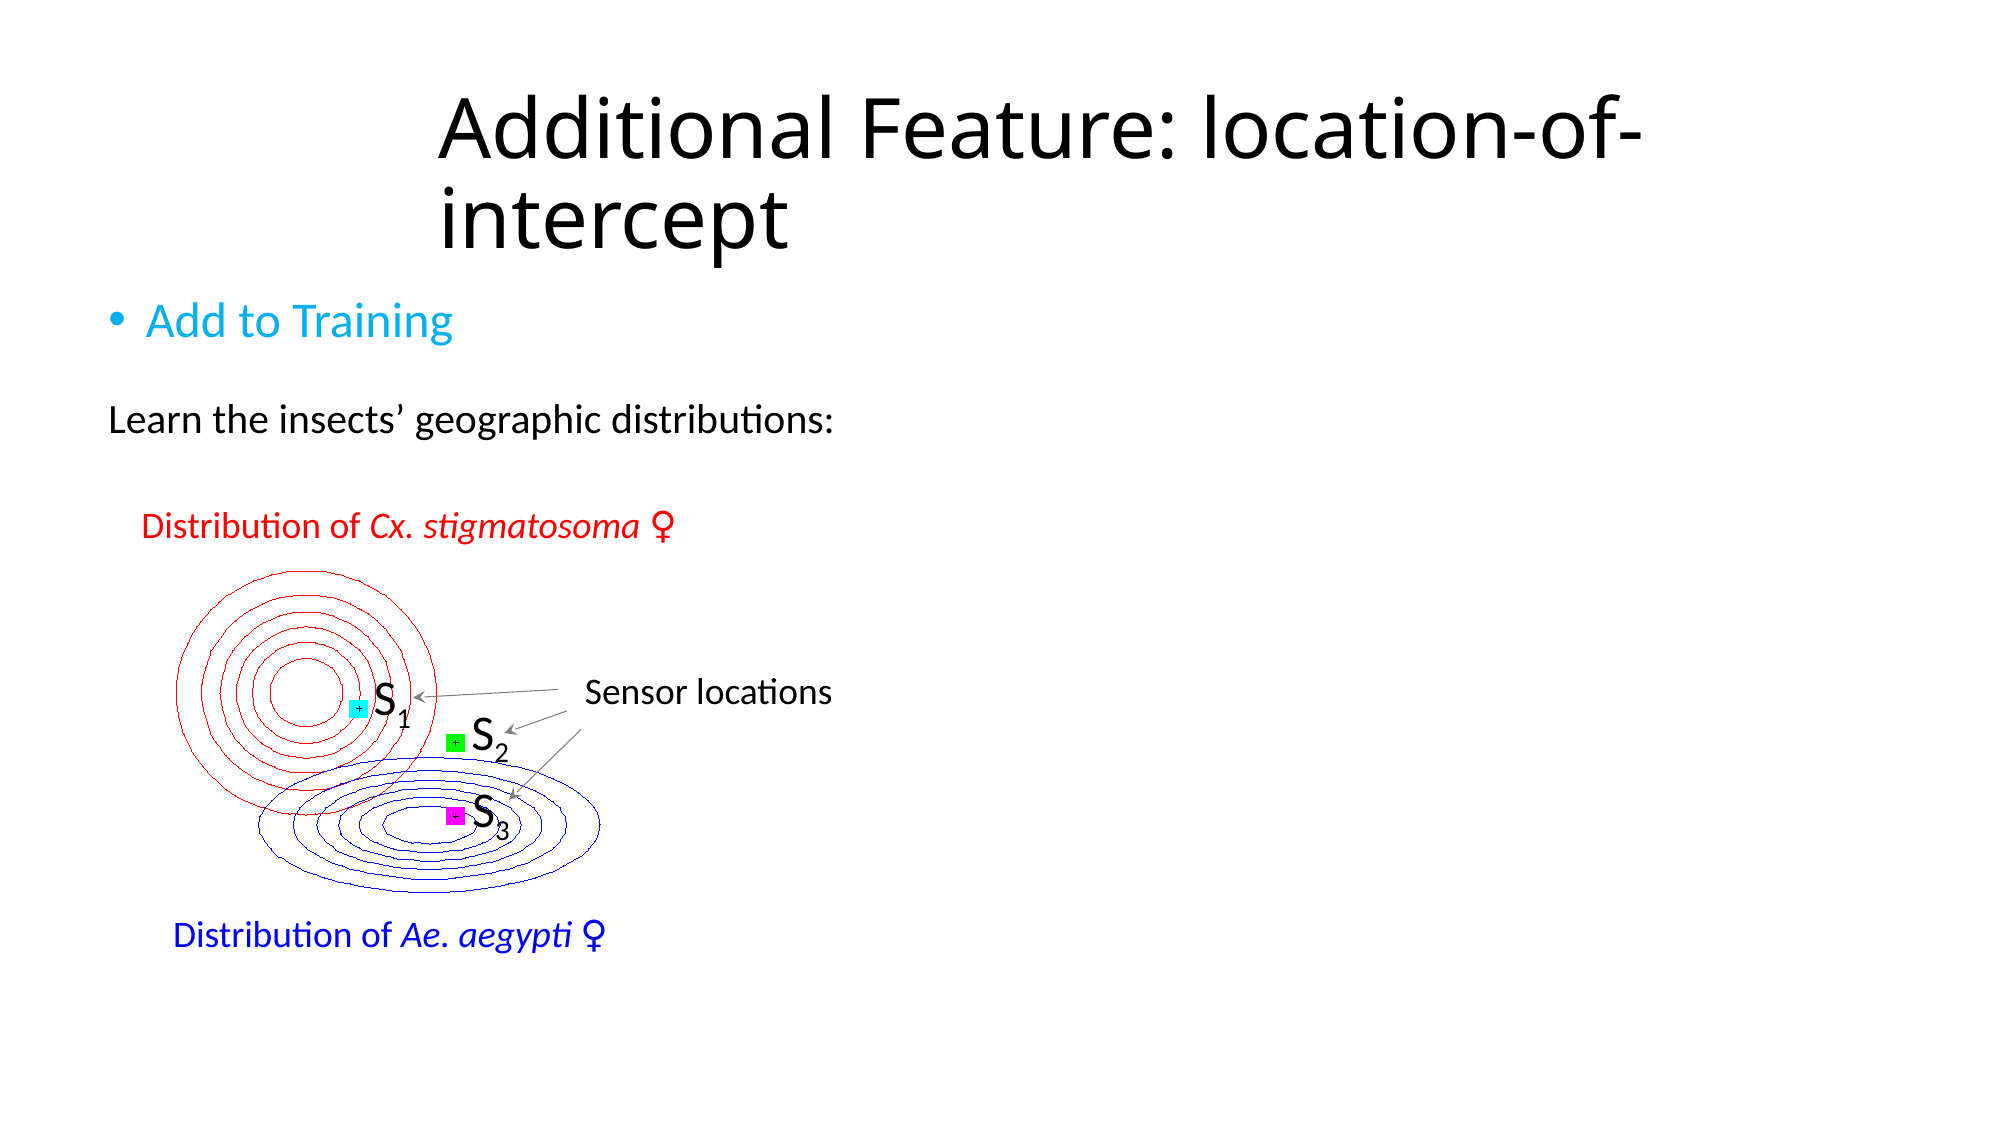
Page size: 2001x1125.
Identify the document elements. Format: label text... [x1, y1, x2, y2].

list Add to Training Learn the insects’ geographic distributions: [93, 286, 944, 1001]
text_box Additional Feature: location-of-intercept [423, 67, 1841, 286]
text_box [126, 494, 850, 975]
